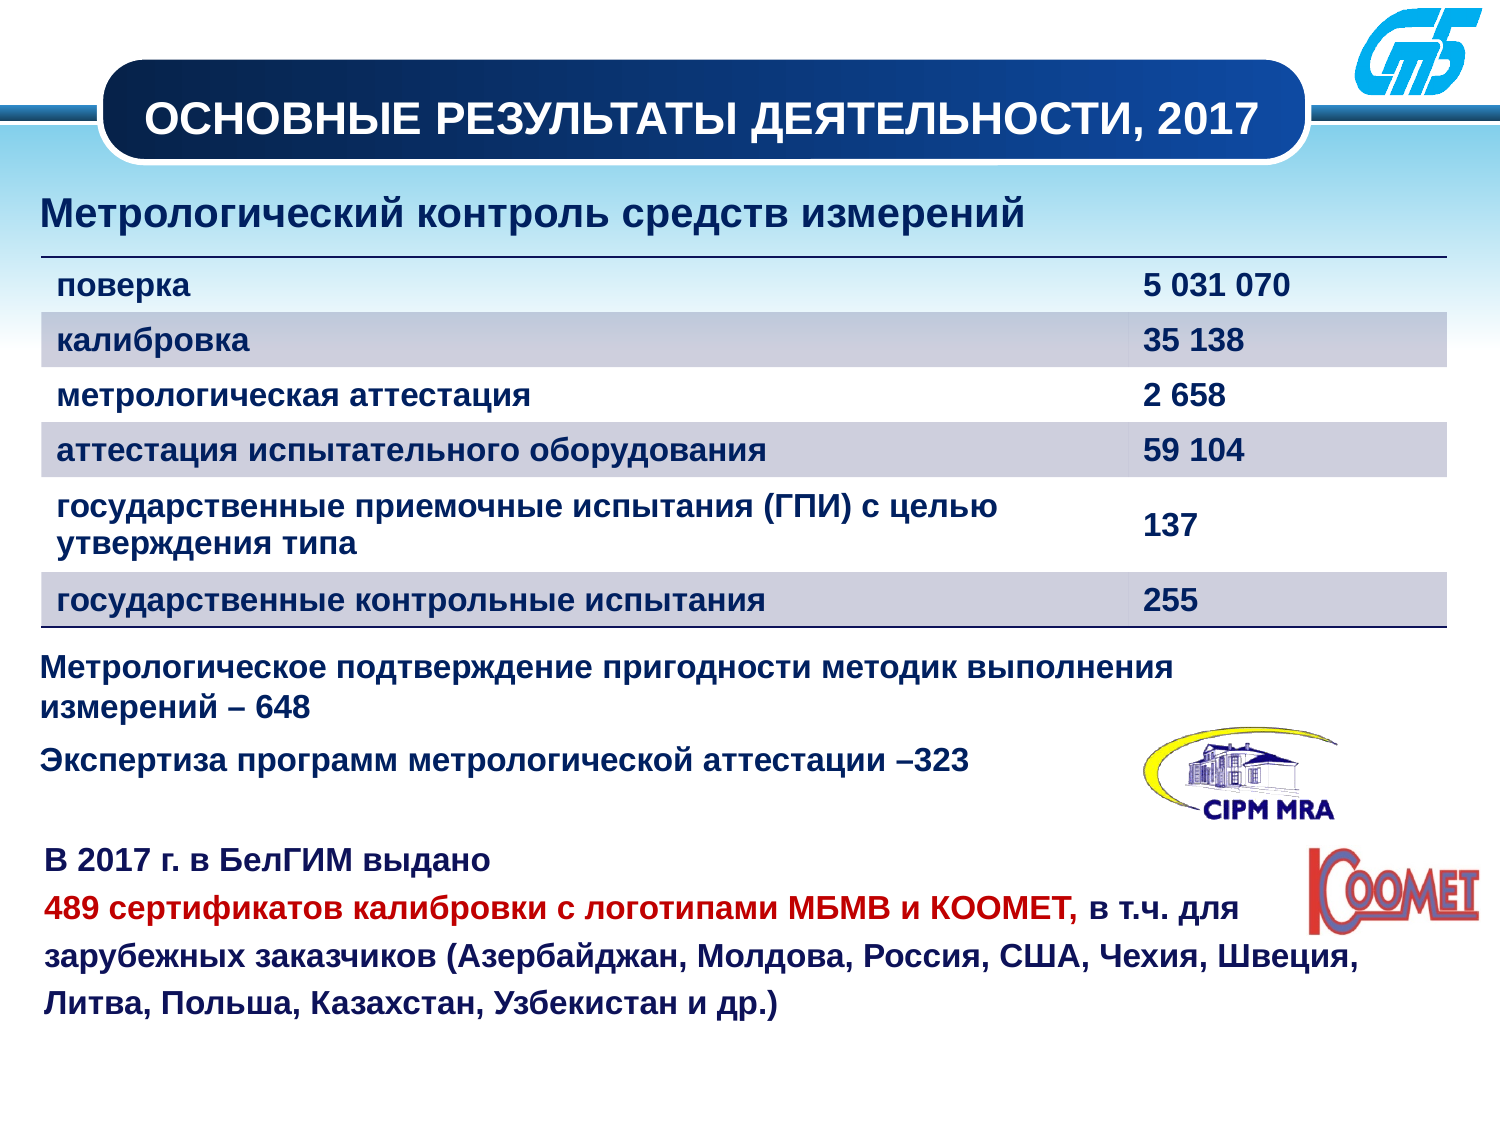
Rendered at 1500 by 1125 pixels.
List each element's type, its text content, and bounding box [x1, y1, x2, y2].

picture [1352, 7, 1417, 96]
picture [1430, 57, 1449, 76]
table_header 5 031 070 [1128, 258, 1447, 312]
table_cell 2 658 [1128, 367, 1447, 422]
picture [1435, 7, 1444, 27]
table_cell 59 104 [1128, 422, 1447, 477]
text_box Метрологический контроль средств измерений [24, 177, 1117, 243]
table_cell аттестация испытательного оборудования [41, 422, 1128, 477]
picture [1305, 845, 1481, 936]
text_box В 2017 г. в БелГИМ выдано 489 сертификатов калибровки с логотипами МБМВ и КООМЕТ, в т.ч. для зарубежных заказчиков (Азербайджан, Молдова, Россия, США, Чехия, Швеция, Литва, Польша, Казахстан, Узбекистан и др.) [29, 822, 1436, 1030]
table_cell калибровка [41, 312, 1128, 367]
picture [1139, 723, 1342, 823]
table_cell 137 [1128, 477, 1447, 572]
text_box Метрологическое подтверждение пригодности методик выполнения измерений – 648 Экспертиза программ метрологической аттестации –323 [24, 637, 1276, 785]
table_cell государственные контрольные испытания [41, 572, 1128, 626]
table_cell метрологическая аттестация [41, 367, 1128, 422]
title ОСНОВНЫЕ РЕЗУЛЬТАТЫ ДЕЯТЕЛЬНОСТИ, 2017 [123, 61, 1298, 154]
picture [1404, 61, 1421, 96]
table_header поверка [41, 258, 1128, 312]
table_cell 35 138 [1128, 312, 1447, 367]
picture [1436, 12, 1483, 96]
table_cell 255 [1128, 572, 1447, 626]
picture [1371, 28, 1442, 75]
table_cell государственные приемочные испытания (ГПИ) с целью утверждения типа [41, 477, 1128, 572]
picture [1386, 61, 1402, 96]
